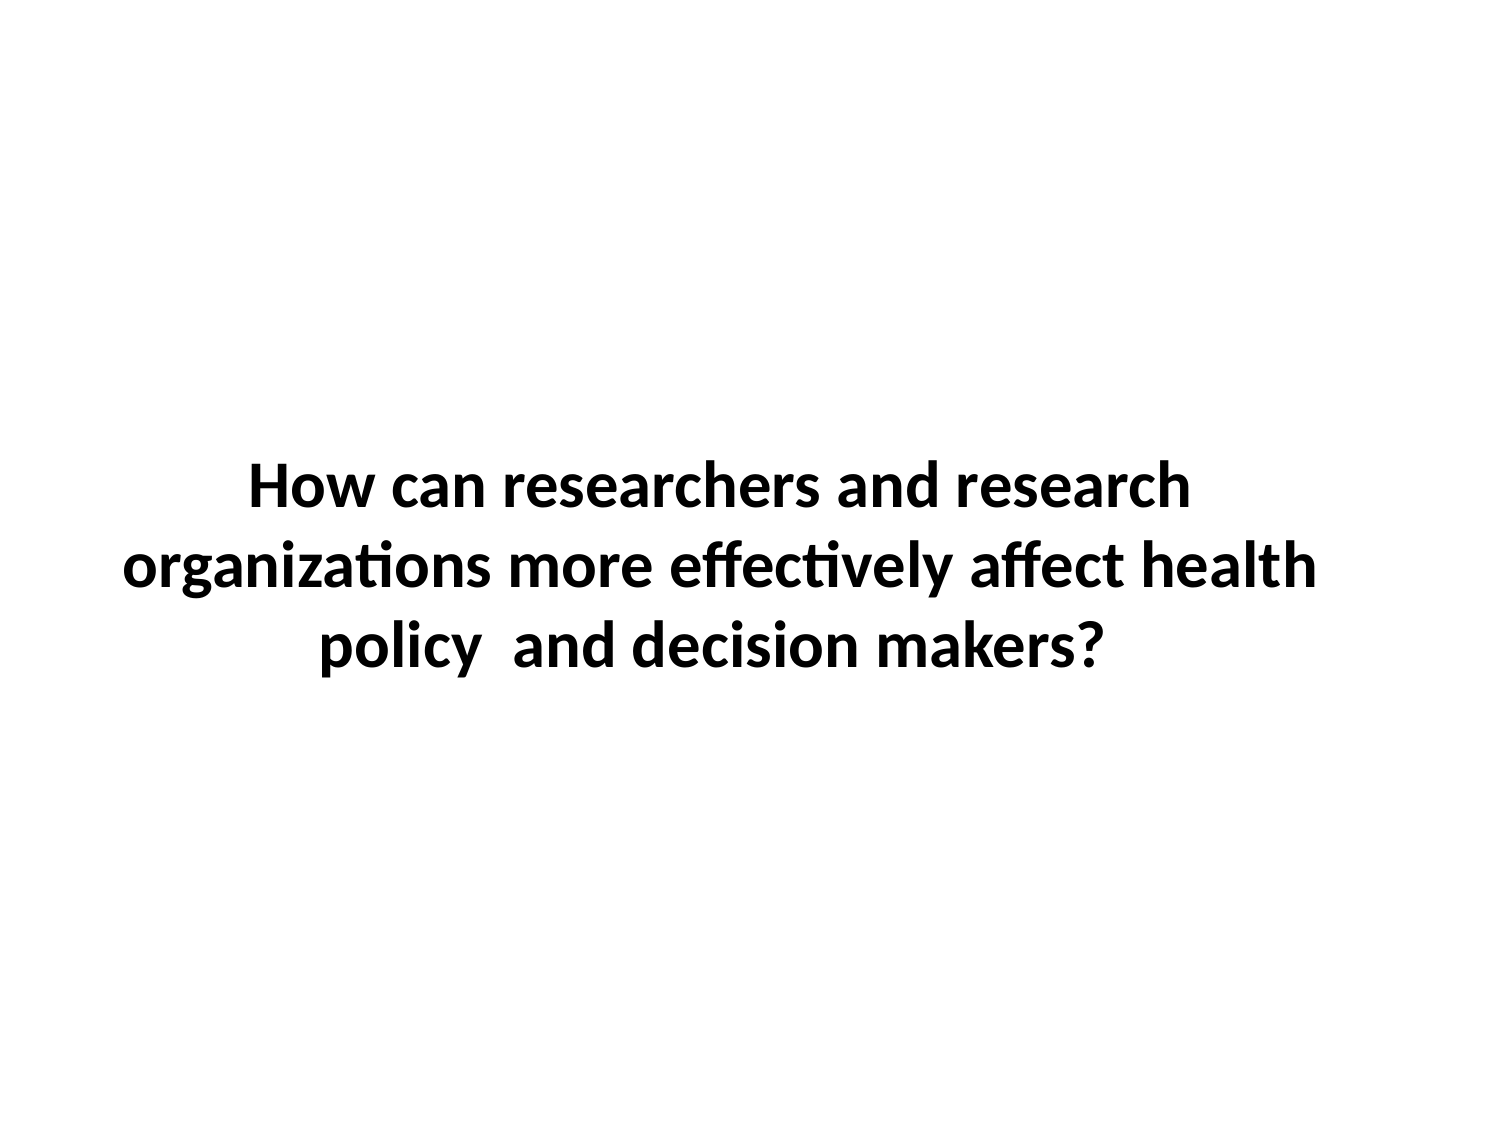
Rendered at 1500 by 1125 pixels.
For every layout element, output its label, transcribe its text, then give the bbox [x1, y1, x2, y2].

text_box How can researchers and research organizations more effectively affect health policy and decision makers? [81, 433, 1360, 689]
